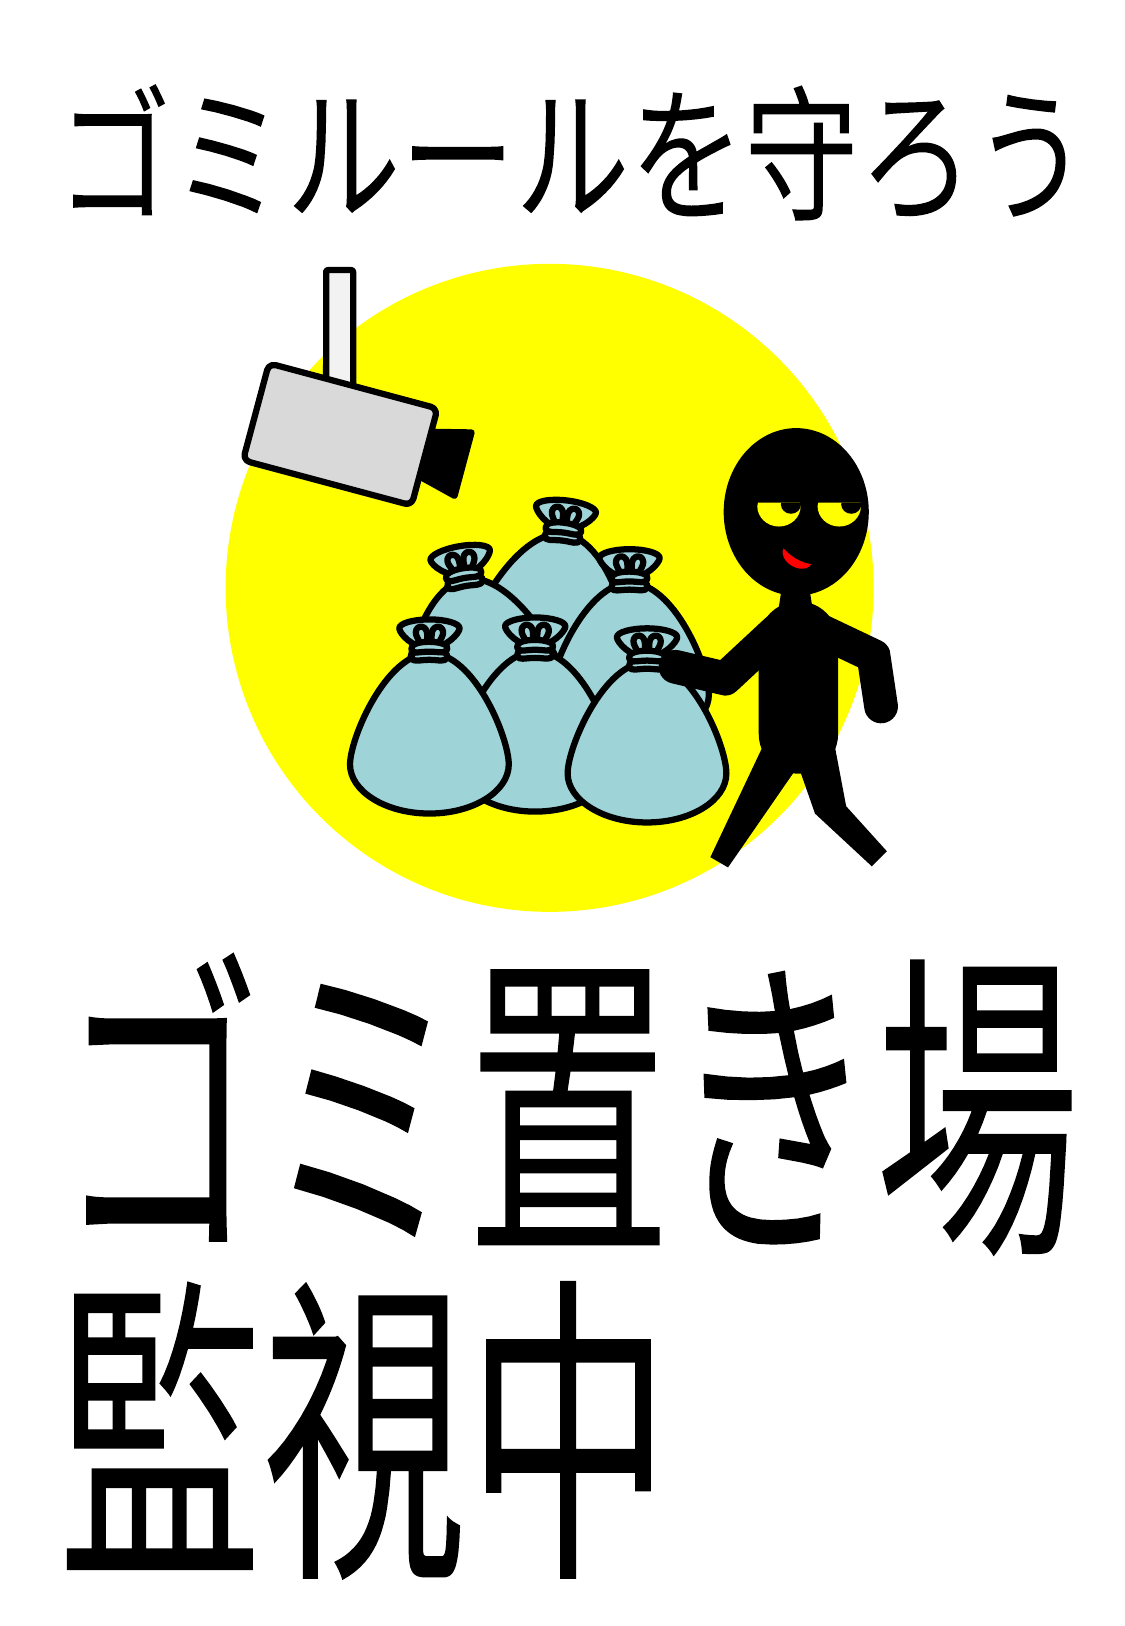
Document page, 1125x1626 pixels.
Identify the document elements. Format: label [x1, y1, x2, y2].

text_box [225, 263, 914, 913]
